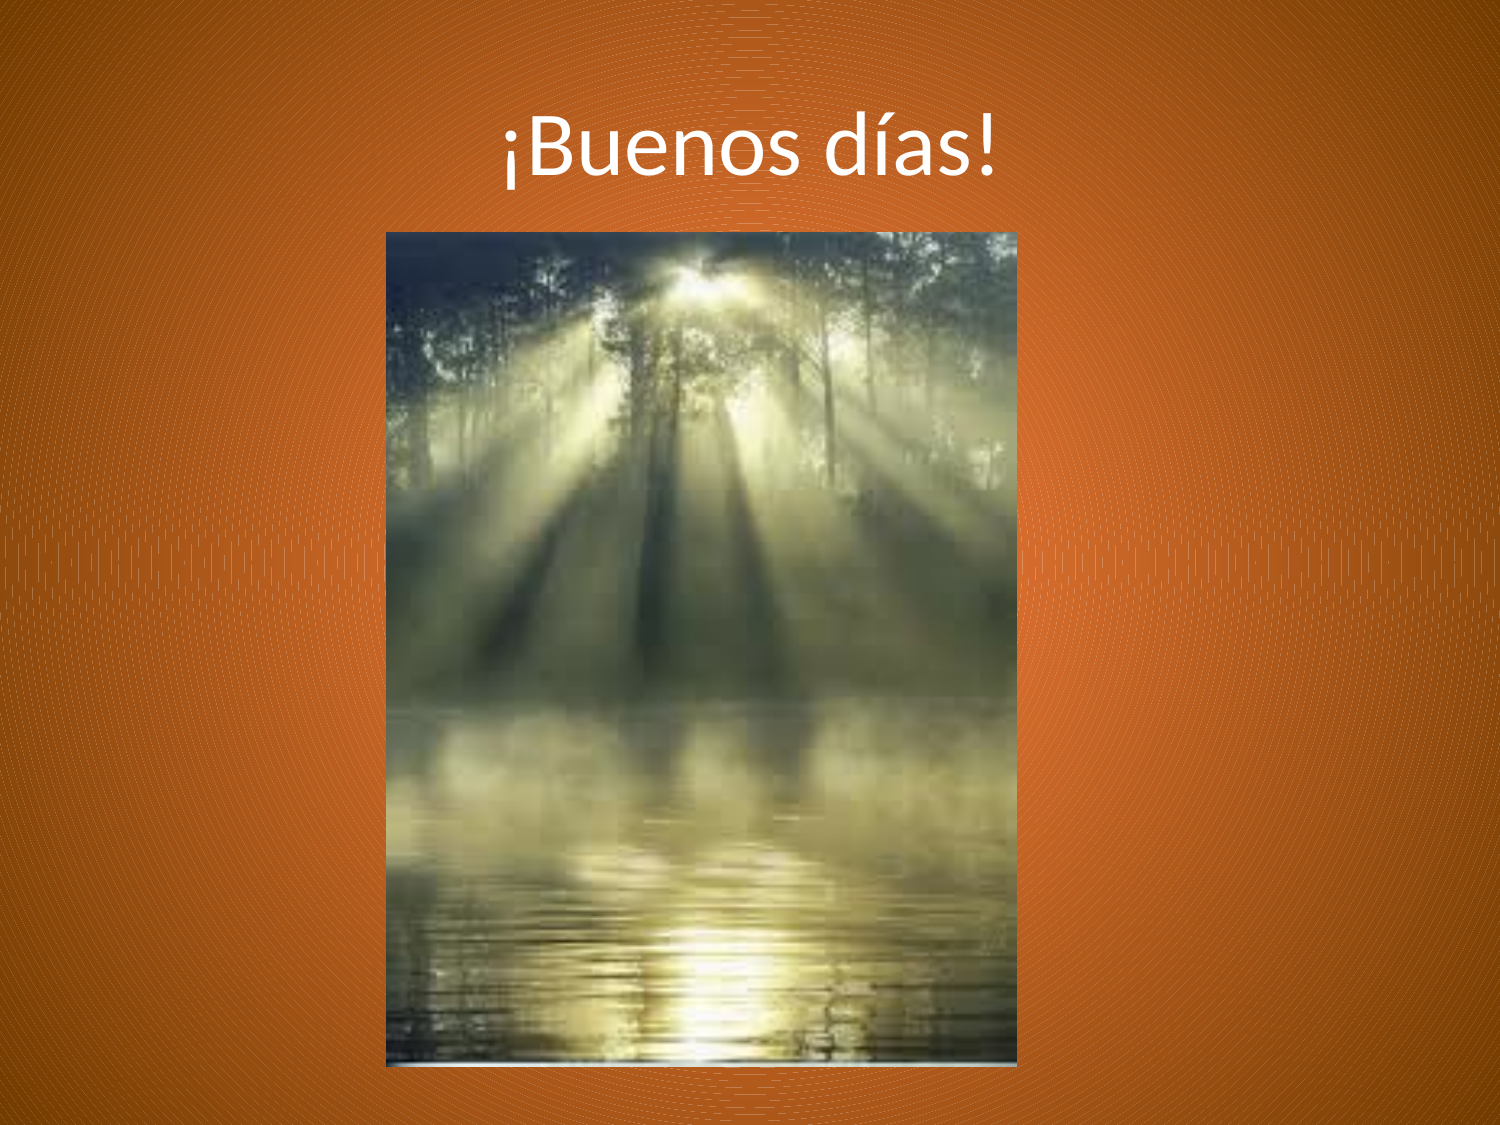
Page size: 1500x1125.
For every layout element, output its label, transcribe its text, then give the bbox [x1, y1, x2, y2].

title ¡Buenos días! [75, 45, 1425, 233]
picture [385, 232, 1017, 1067]
